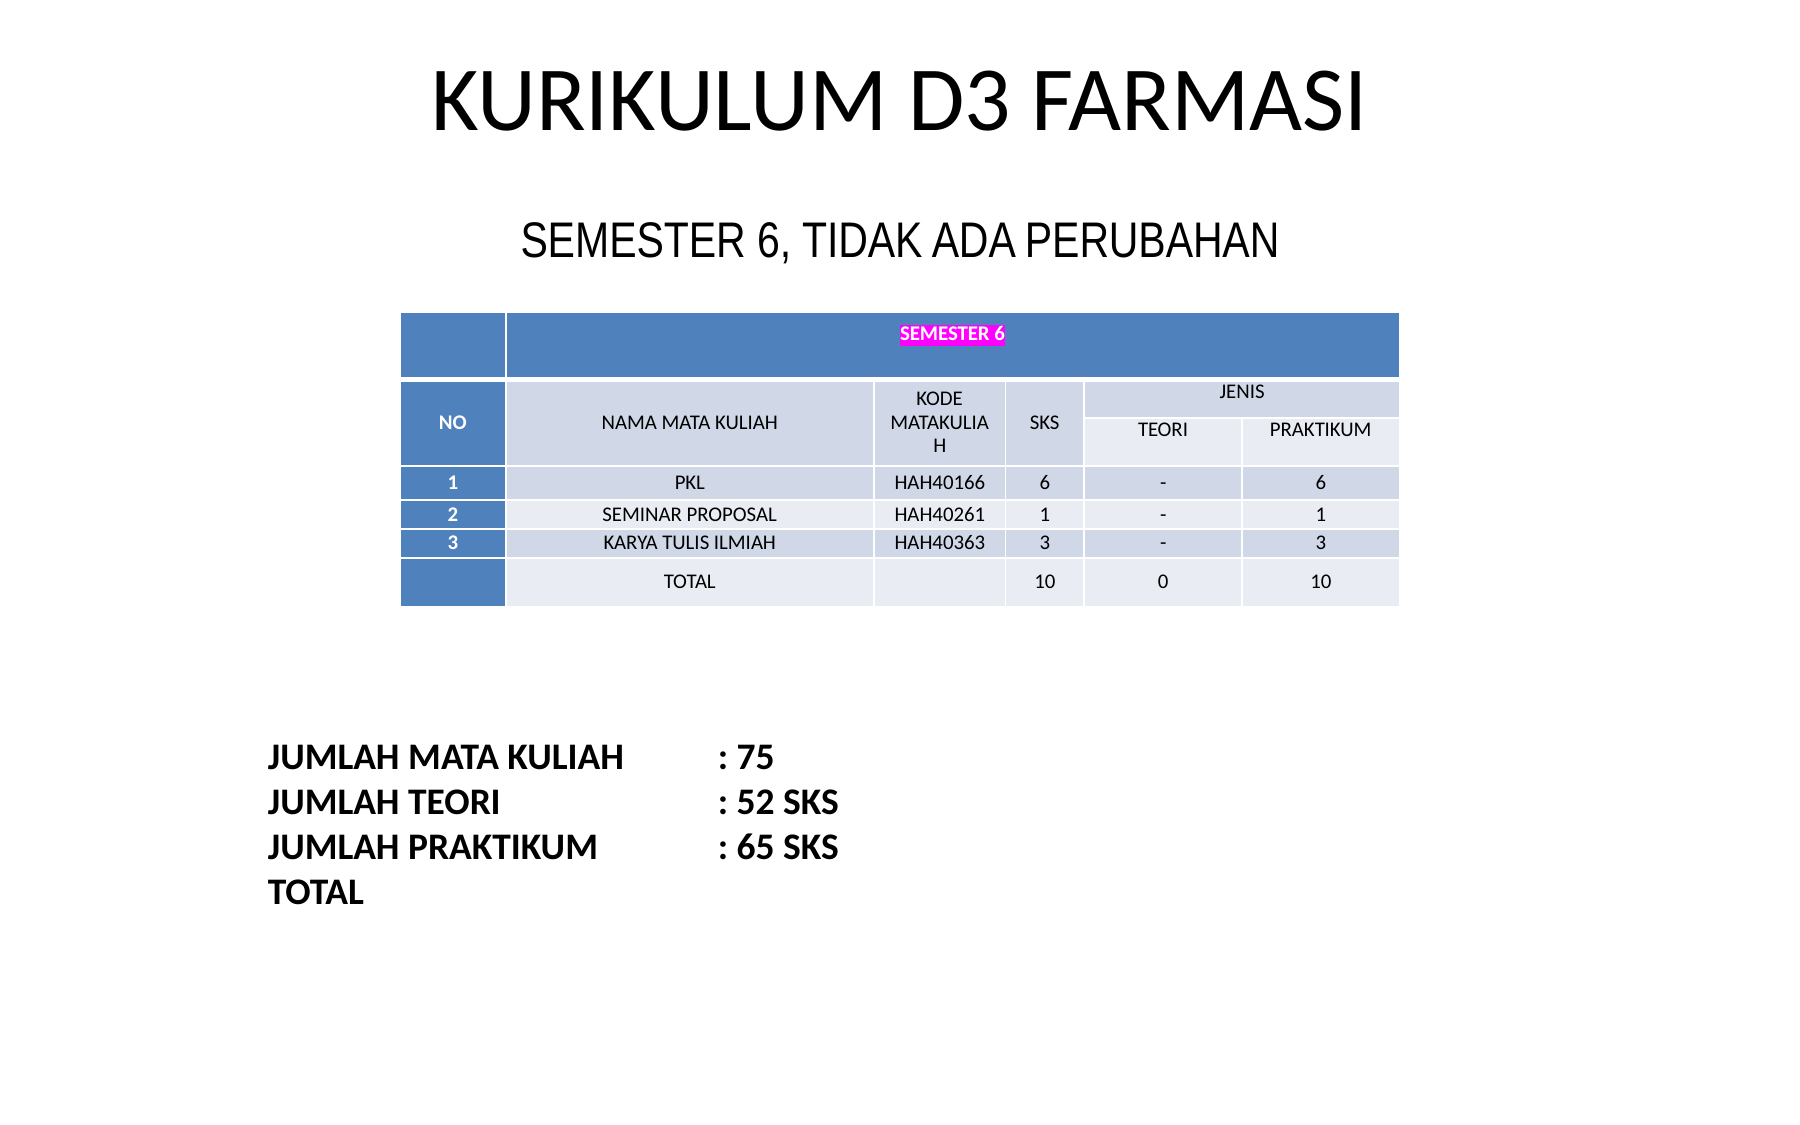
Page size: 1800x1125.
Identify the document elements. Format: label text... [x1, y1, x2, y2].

table_cell [875, 559, 1005, 606]
text_box SEMESTER 6, TIDAK ADA PERUBAHAN [393, 199, 1407, 275]
table_cell KODE MATAKULIAH [875, 382, 1005, 465]
table_cell [401, 559, 505, 606]
table_cell HAH40166 [875, 467, 1005, 499]
table_cell NAMA MATA KULIAH [507, 382, 873, 465]
table_cell TEORI [1085, 419, 1241, 465]
table_cell TOTAL [507, 559, 873, 606]
table_cell 0 [1085, 559, 1241, 606]
table_cell 1 [401, 467, 505, 499]
table_header [401, 313, 505, 377]
table_header SEMESTER 6 [507, 313, 1399, 377]
table_cell 1 [1243, 501, 1399, 528]
table_cell 3 [1243, 530, 1399, 557]
table_cell JENIS [1085, 382, 1399, 417]
table_cell - [1085, 530, 1241, 557]
table_cell NO [401, 382, 505, 465]
table_cell PKL [507, 467, 873, 499]
table_cell PRAKTIKUM [1243, 419, 1399, 465]
table_cell KARYA TULIS ILMIAH [507, 530, 873, 557]
table_cell SKS [1006, 382, 1083, 465]
table_cell HAH40261 [875, 501, 1005, 528]
table_cell 3 [401, 530, 505, 557]
table_cell - [1085, 501, 1241, 528]
table_cell - [1085, 467, 1241, 499]
table_cell 3 [1006, 530, 1083, 557]
table_cell 10 [1243, 559, 1399, 606]
text_box KURIKULUM D3 FARMASI [89, 0, 1710, 188]
table_cell 2 [401, 501, 505, 528]
table_cell 1 [1006, 501, 1083, 528]
table_cell 6 [1006, 467, 1083, 499]
text_box JUMLAH MATA KULIAH : 75 JUMLAH TEORI : 52 SKS JUMLAH PRAKTIKUM : 65 SKS TOTAL [253, 724, 854, 965]
table_cell SEMINAR PROPOSAL [507, 501, 873, 528]
table_cell HAH40363 [875, 530, 1005, 557]
table_cell 10 [1006, 559, 1083, 606]
table_cell 6 [1243, 467, 1399, 499]
